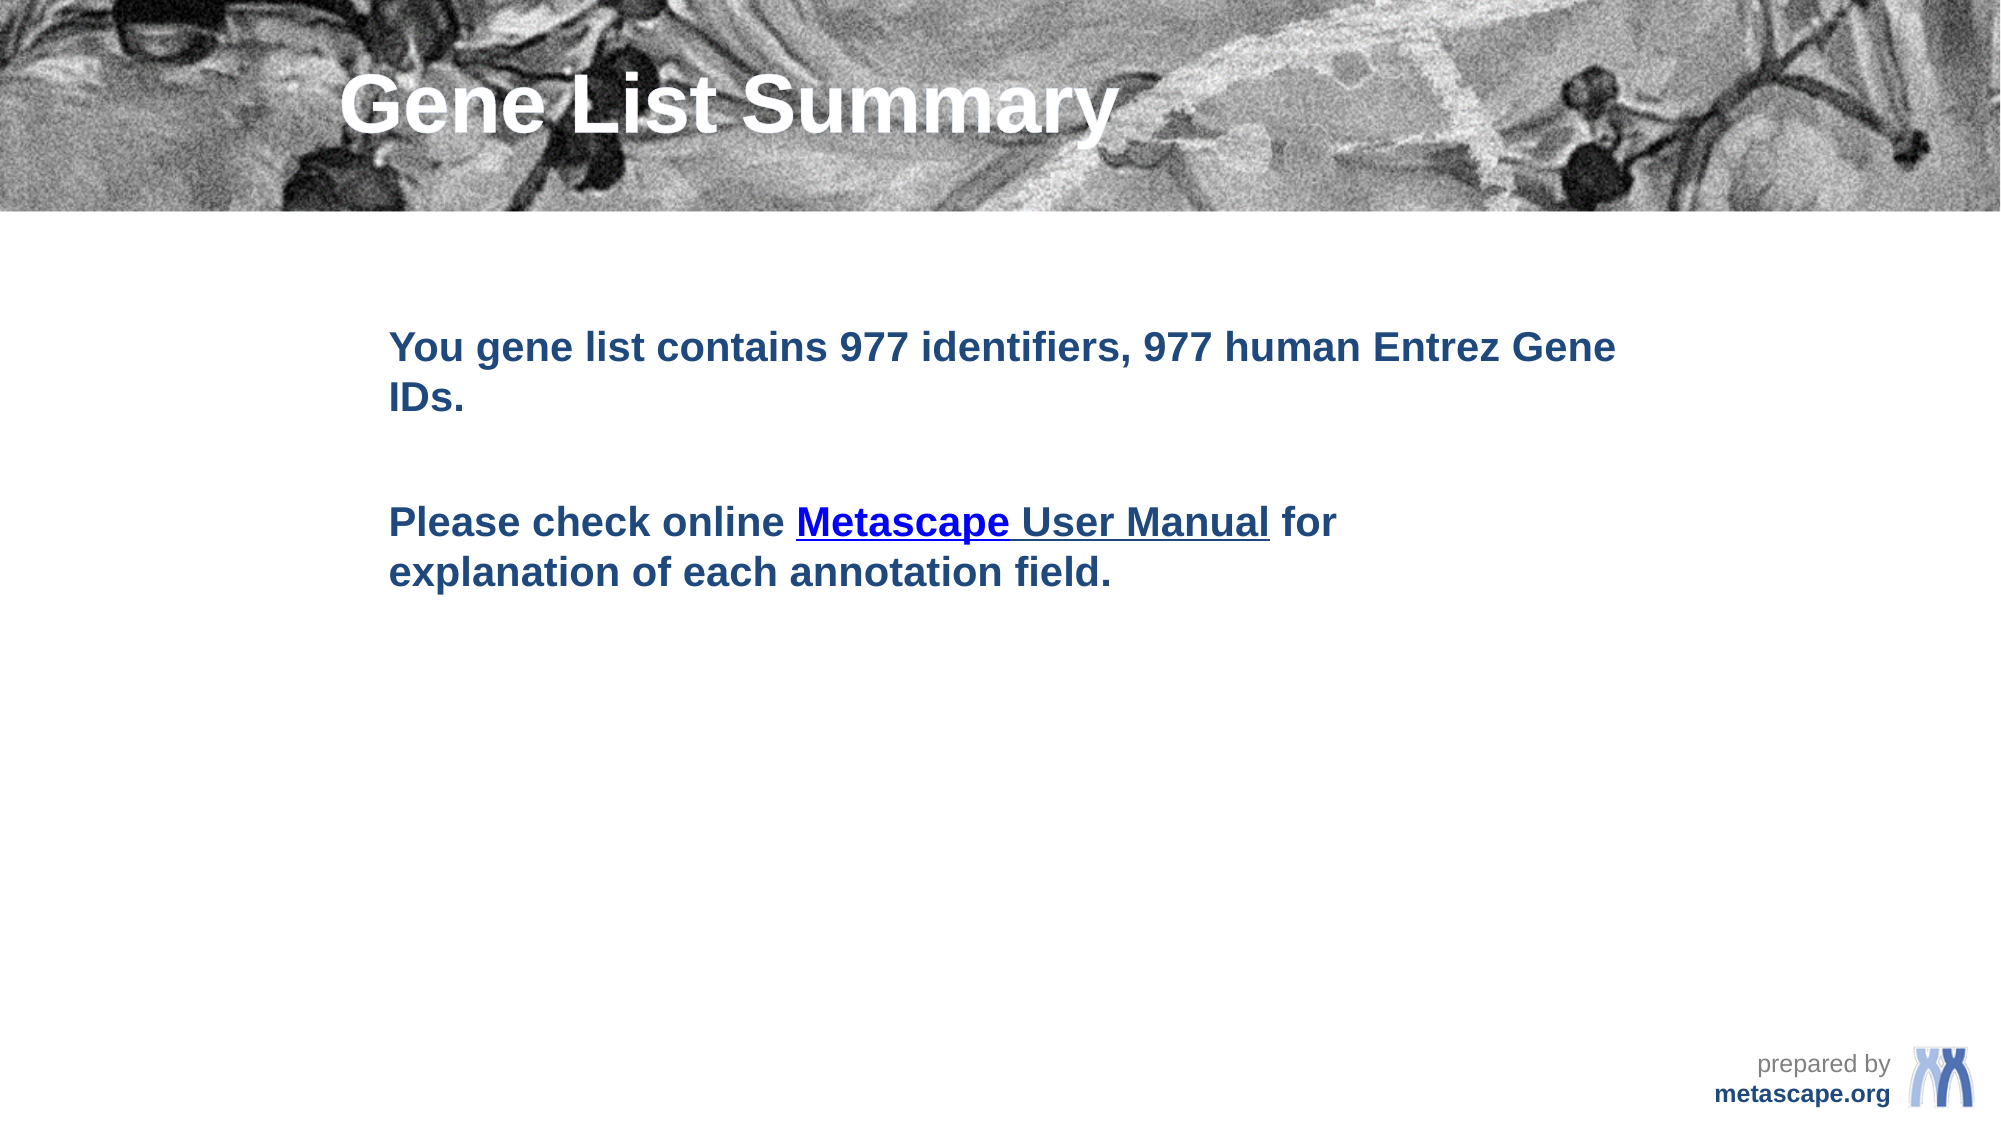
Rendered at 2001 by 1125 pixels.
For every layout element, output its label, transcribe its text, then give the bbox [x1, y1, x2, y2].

title Gene List Summary [323, 11, 1226, 187]
text_box You gene list contains 977 identifiers, 977 human Entrez Gene IDs. [373, 311, 1647, 427]
text_box Please check online Metascape User Manual for explanation of each annotation field. [373, 487, 1526, 603]
picture [0, 0, 2001, 1125]
